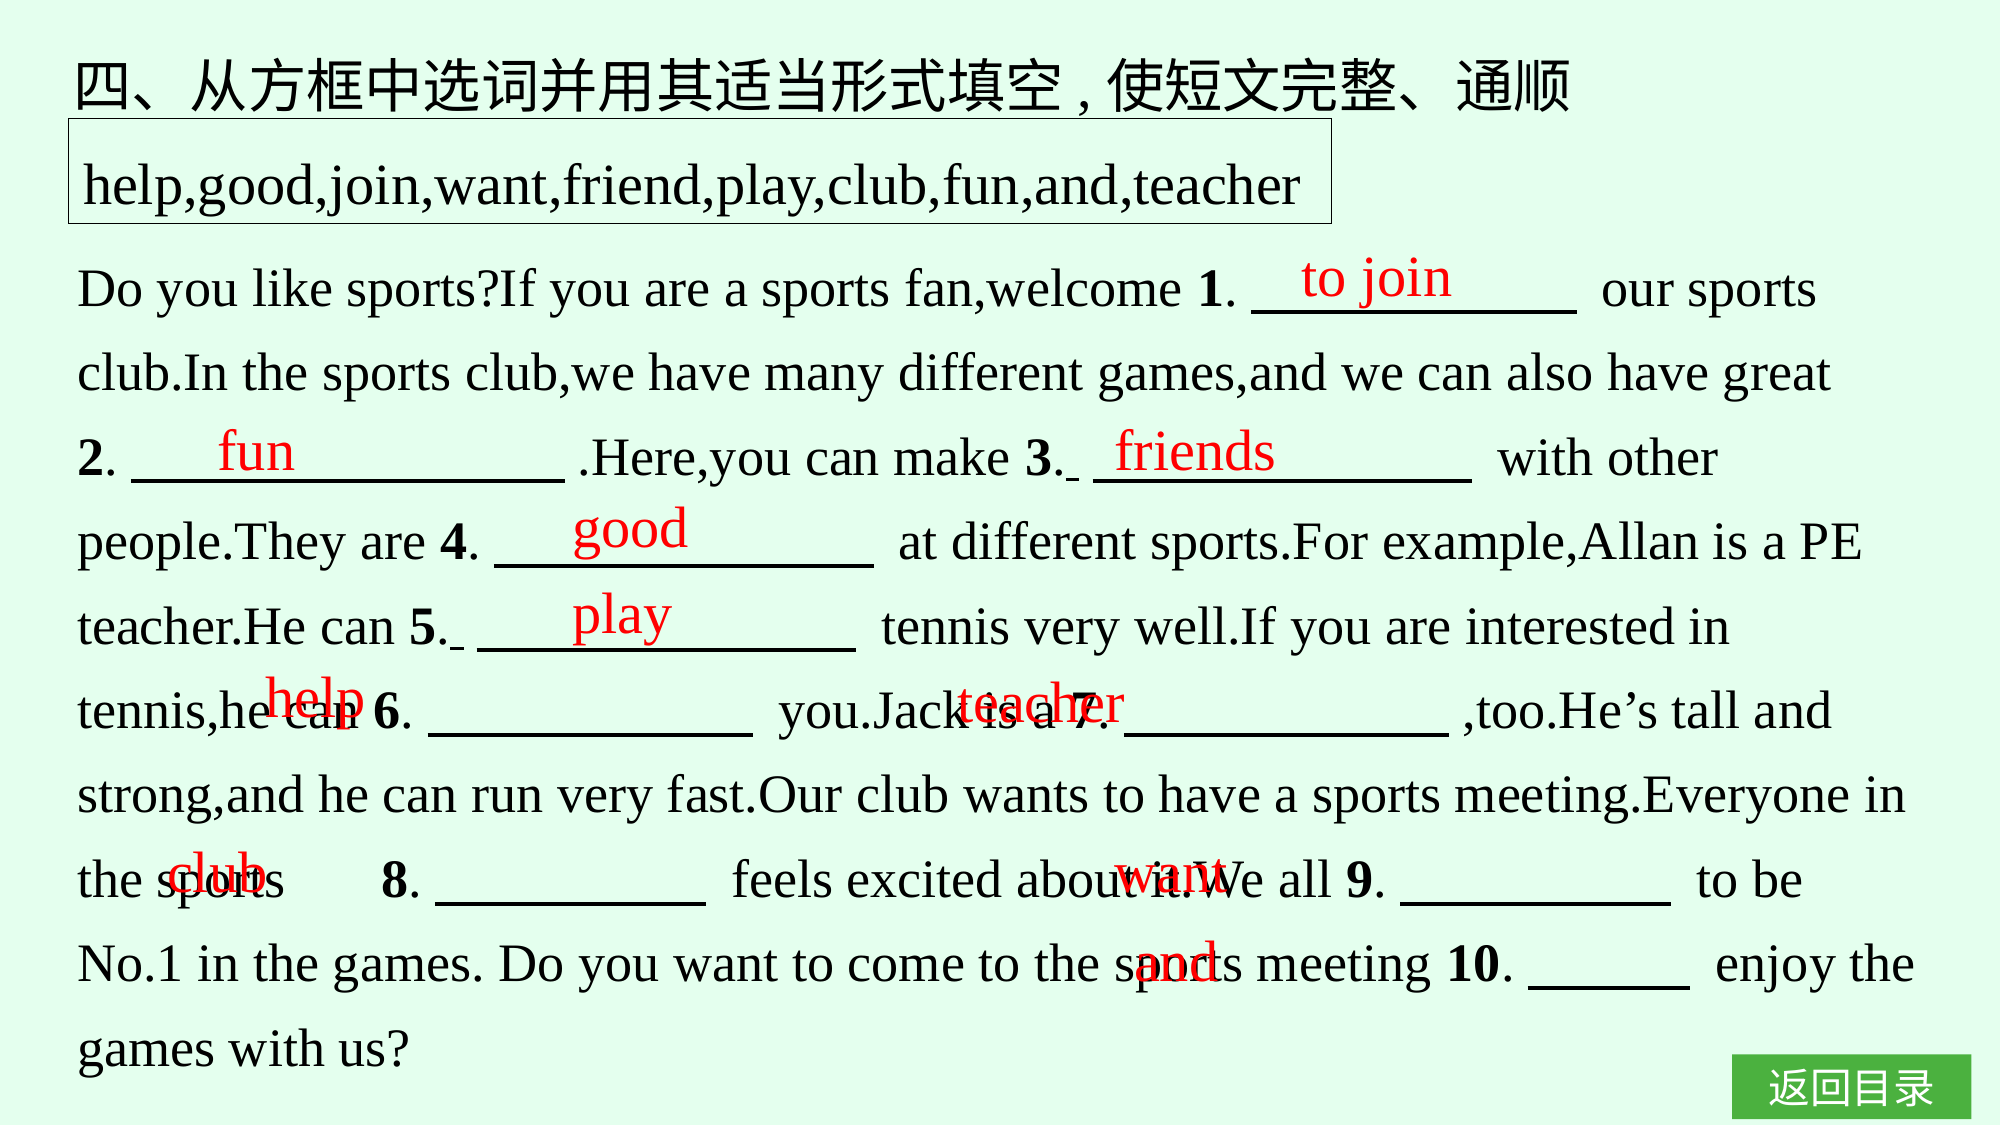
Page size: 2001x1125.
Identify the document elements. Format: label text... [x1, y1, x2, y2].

text_box help [250, 637, 453, 737]
text_box to join [1286, 217, 1468, 316]
text_box good [557, 468, 705, 567]
text_box and [1119, 901, 1234, 1001]
text_box fun [202, 390, 311, 490]
text_box want [1099, 813, 1243, 912]
text_box Do you like sports?If you are a sports fan,welcome 1. our sports club.In the sports club,we have many different games,and we can also have great 2. .Here,you can make 3. with other people.They are 4. at different sports.For example,Allan is a PE teacher.He can 5. tennis very well.If you are interested in tennis,he can 6. you.Jack is a 7. ,too.He’s tall and strong,and he can run very fast.Our club wants to have a sports meeting.Everyone in the sports 8. feels excited about it.We all 9. to be No.1 in the games. Do you want to come to the sports meeting 10. enjoy the games with us? [62, 225, 1938, 1085]
text_box teacher [942, 642, 1141, 742]
text_box friends [1099, 390, 1292, 490]
text_box club [152, 813, 283, 912]
text_box play [557, 553, 688, 653]
text_box 四、从方框中选词并用其适当形式填空,使短文完整、通顺 [58, 21, 1601, 127]
text_box help,good,join,want,friend,play,club,fun,and,teacher [68, 118, 1332, 224]
